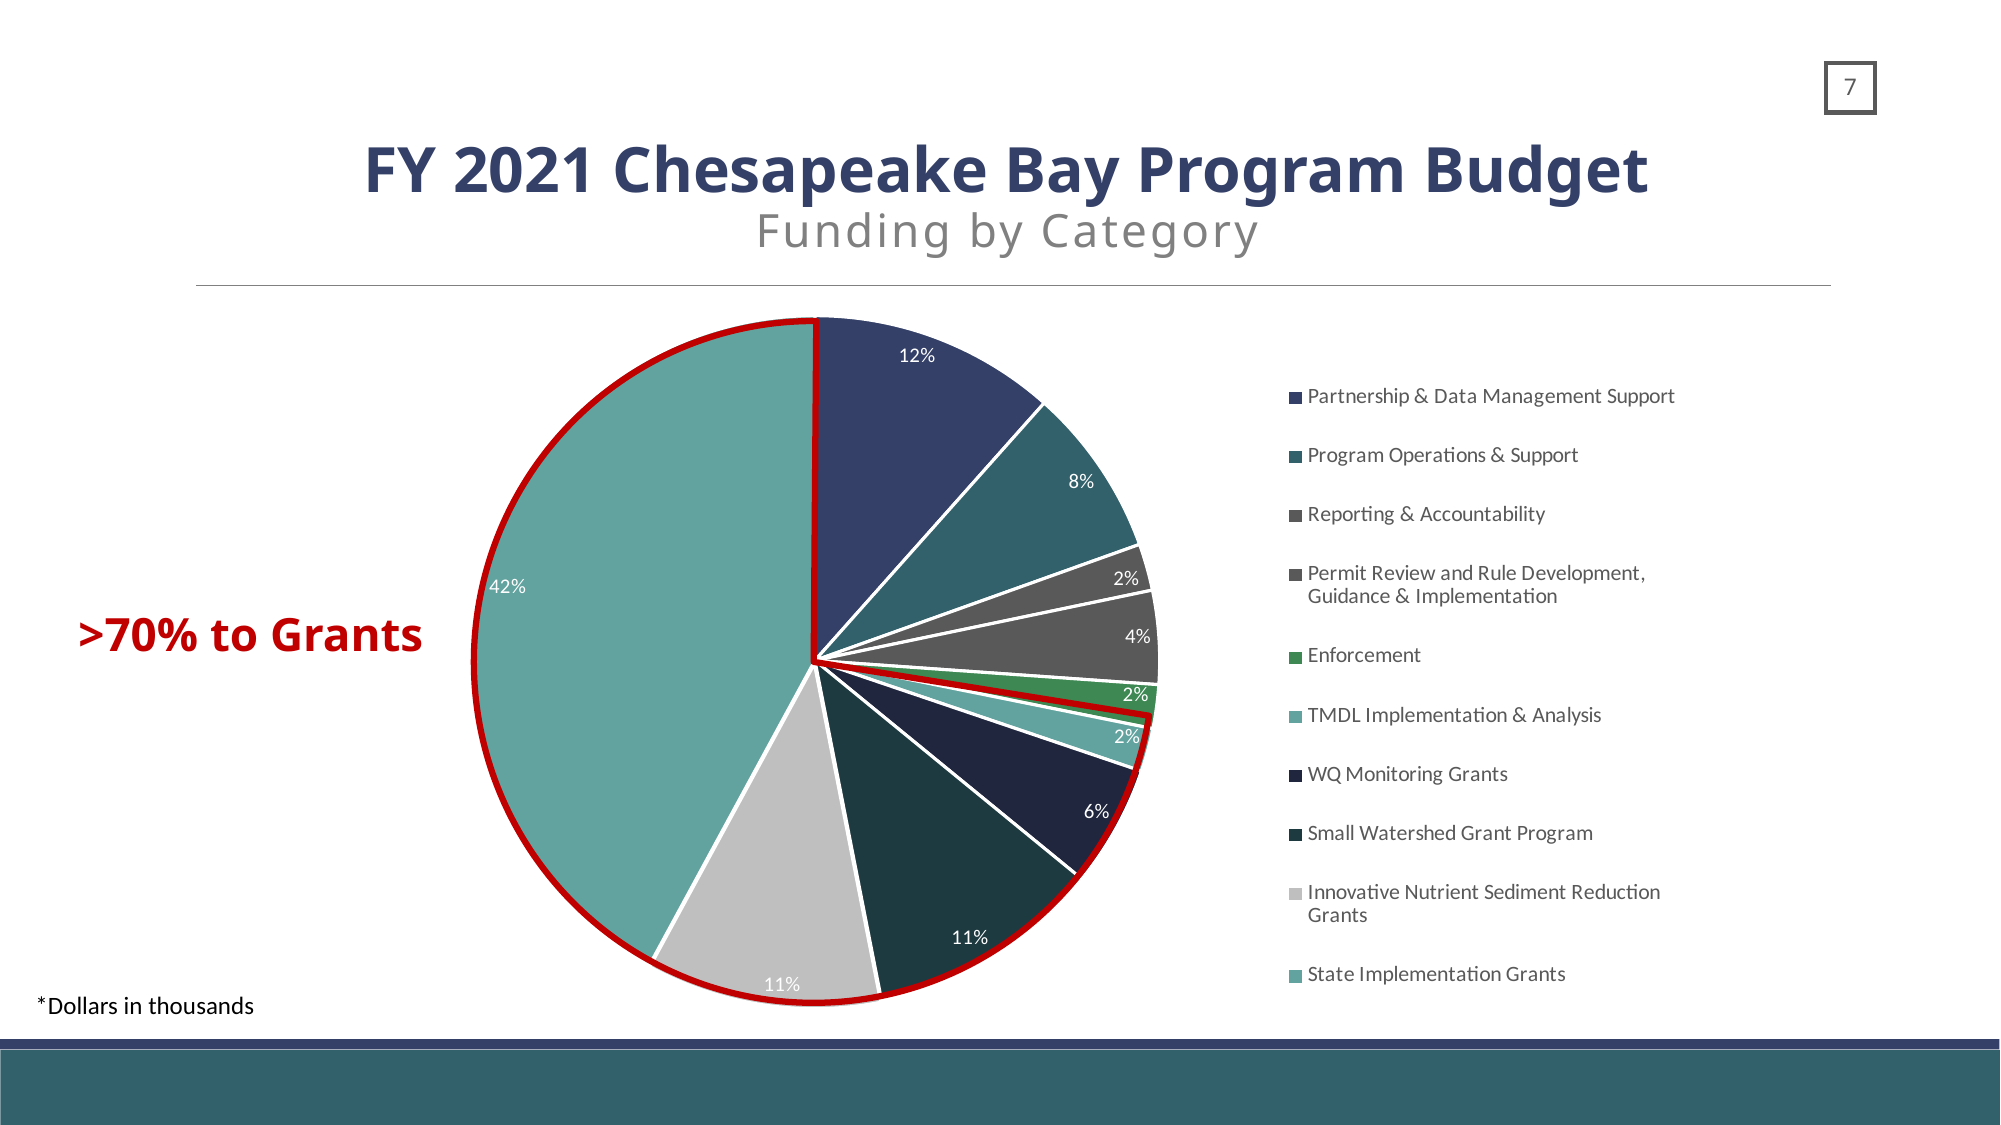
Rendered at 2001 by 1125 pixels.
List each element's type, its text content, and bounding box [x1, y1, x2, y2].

text_box Funding by Category [523, 216, 1491, 261]
text_box FY 2021 Chesapeake Bay Program Budget [349, 122, 1666, 212]
text_box *Dollars in thousands [20, 982, 270, 1027]
chart [367, 299, 1697, 1060]
text_box >70% to Grants [0, 598, 364, 669]
